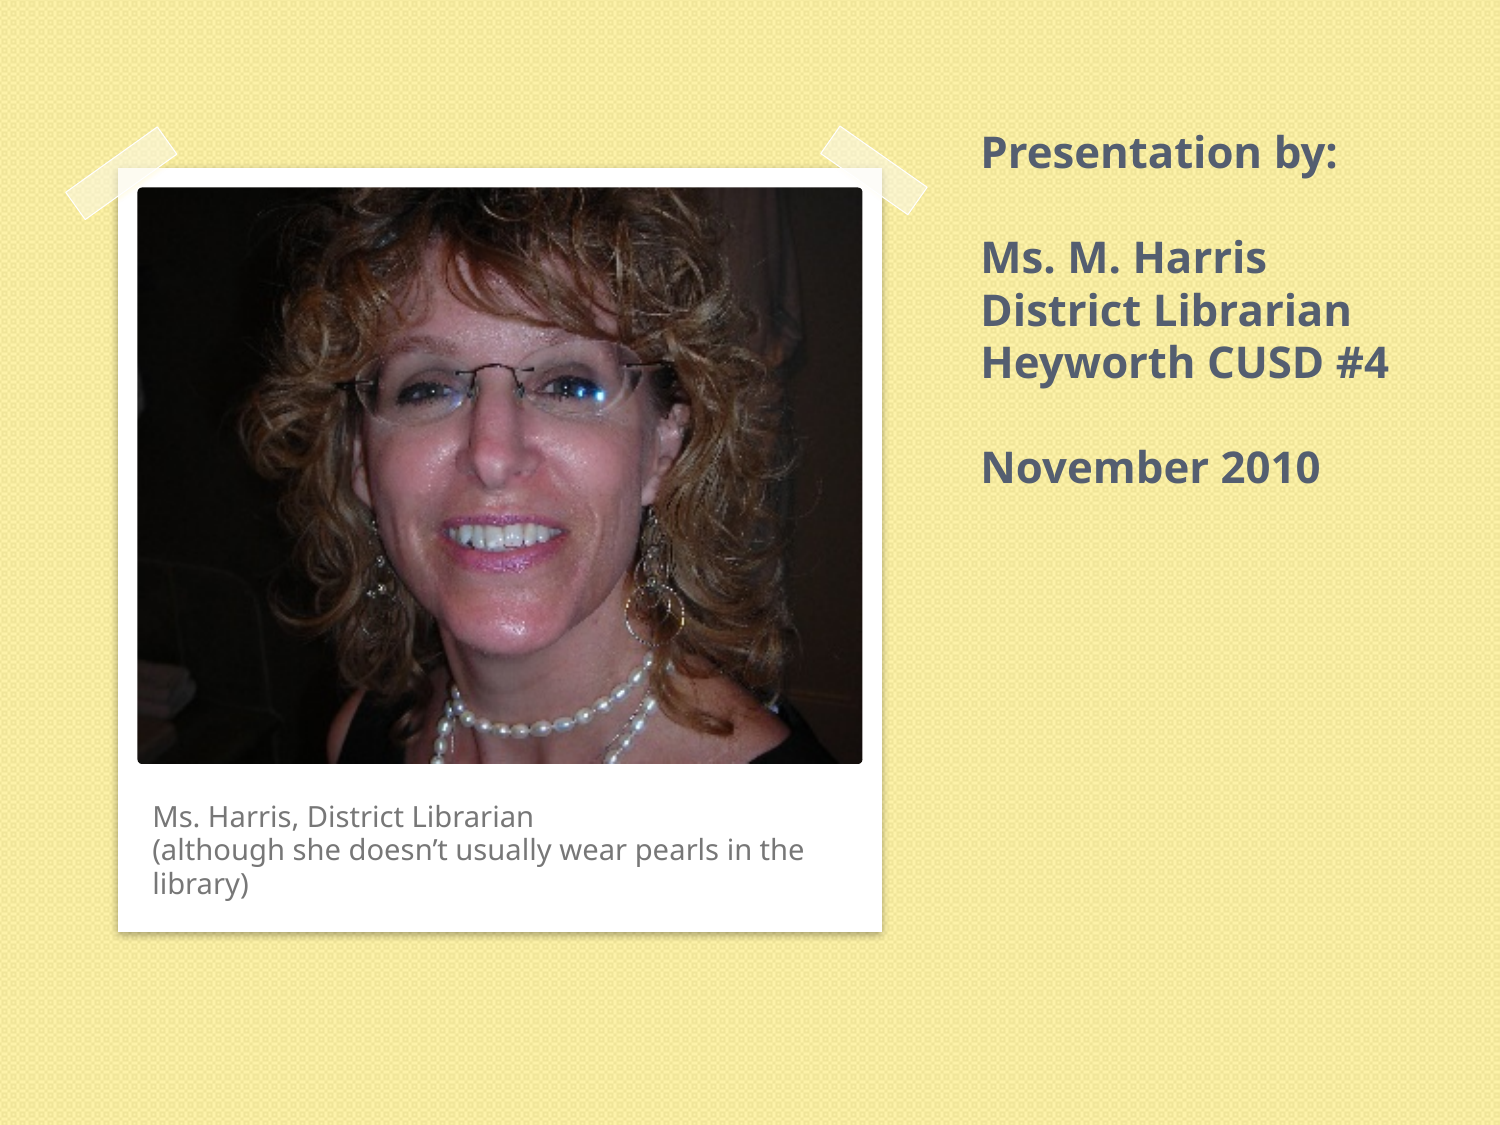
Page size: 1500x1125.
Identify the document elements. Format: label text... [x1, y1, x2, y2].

title Presentation by: Ms. M. Harris District Librarian Heyworth CUSD #4 November 2010 [965, 174, 1416, 500]
picture [137, 187, 863, 765]
list Ms. Harris, District Librarian (although she doesn’t usually wear pearls in the library) [137, 787, 863, 913]
